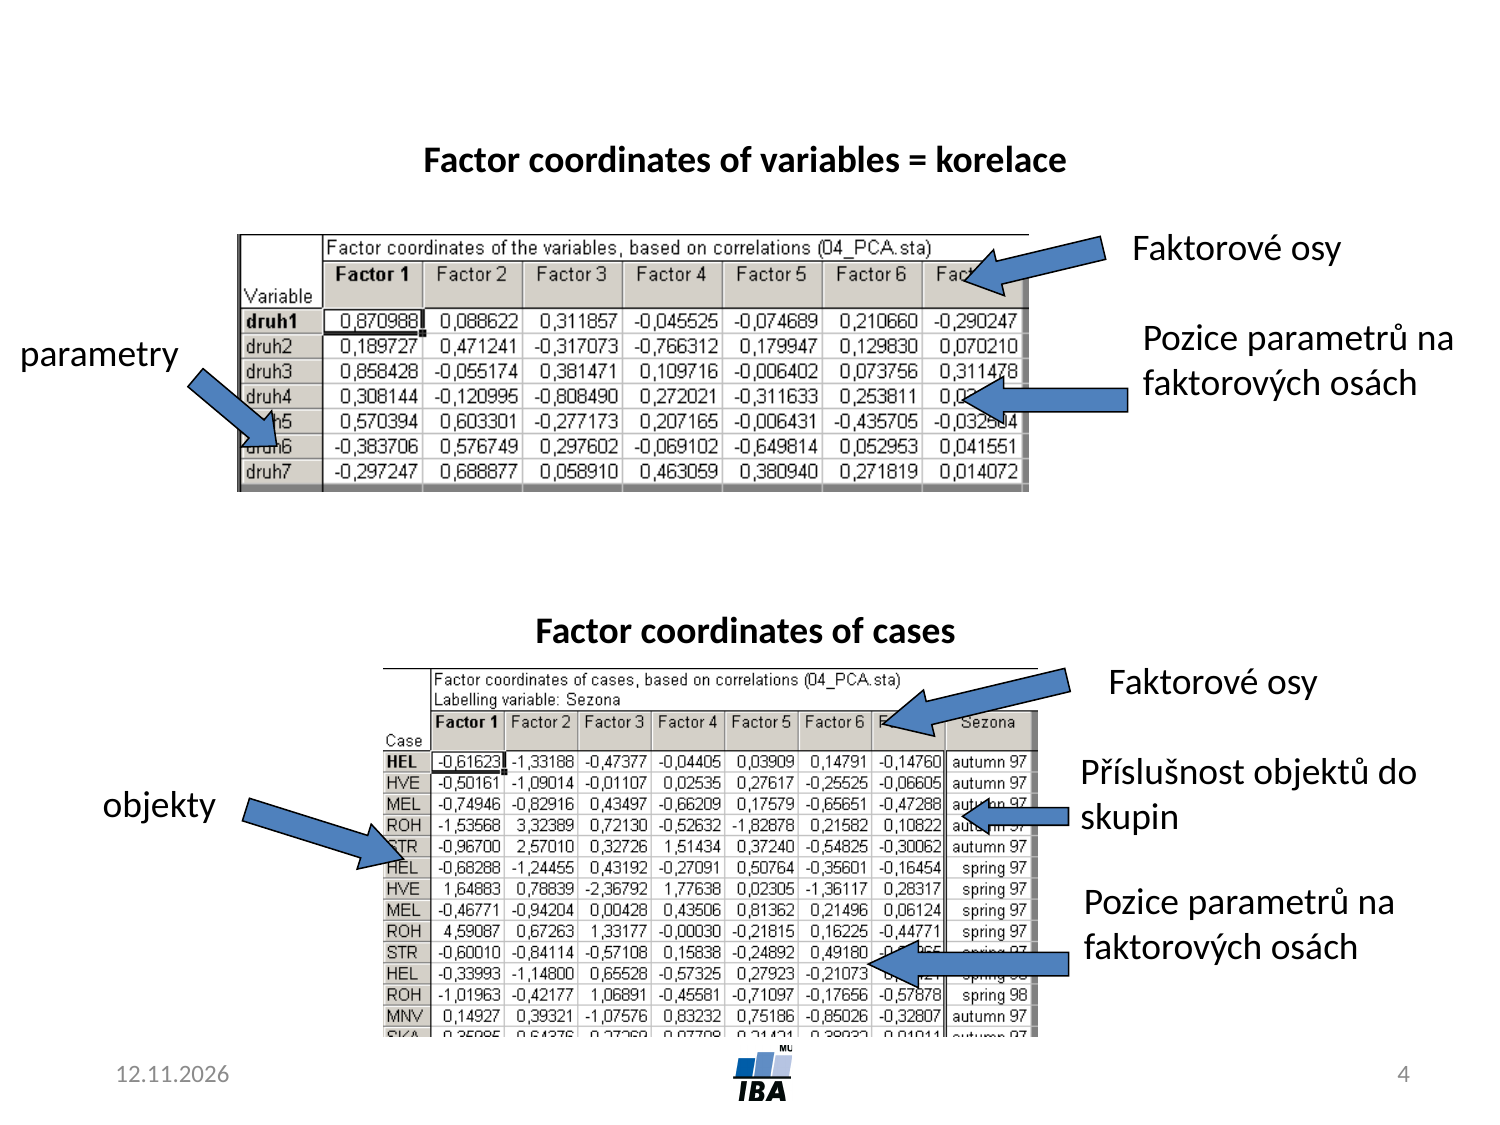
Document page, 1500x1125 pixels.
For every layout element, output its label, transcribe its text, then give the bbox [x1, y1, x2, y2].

text_box [1043, 952, 1069, 976]
slide_number 4 [1074, 1043, 1425, 1103]
text_box objekty [87, 773, 232, 833]
text_box Faktorové osy [1093, 659, 1334, 710]
text_box [1042, 668, 1071, 698]
text_box Factor coordinates of variables = korelace [0, 127, 1500, 188]
text_box [1043, 807, 1069, 826]
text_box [383, 668, 1038, 1037]
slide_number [100, 1043, 451, 1103]
text_box Factor coordinates of cases [0, 598, 1500, 659]
text_box Faktorové osy [1117, 215, 1357, 276]
text_box Pozice parametrů na faktorových osách [1128, 305, 1500, 411]
text_box Pozice parametrů na faktorových osách [1069, 869, 1441, 975]
text_box [1033, 388, 1128, 412]
text_box [242, 798, 378, 870]
text_box [187, 368, 231, 423]
text_box Příslušnost objektů do skupin [1065, 739, 1500, 845]
text_box parametry [4, 321, 194, 382]
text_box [236, 234, 1029, 492]
text_box [1033, 236, 1106, 277]
